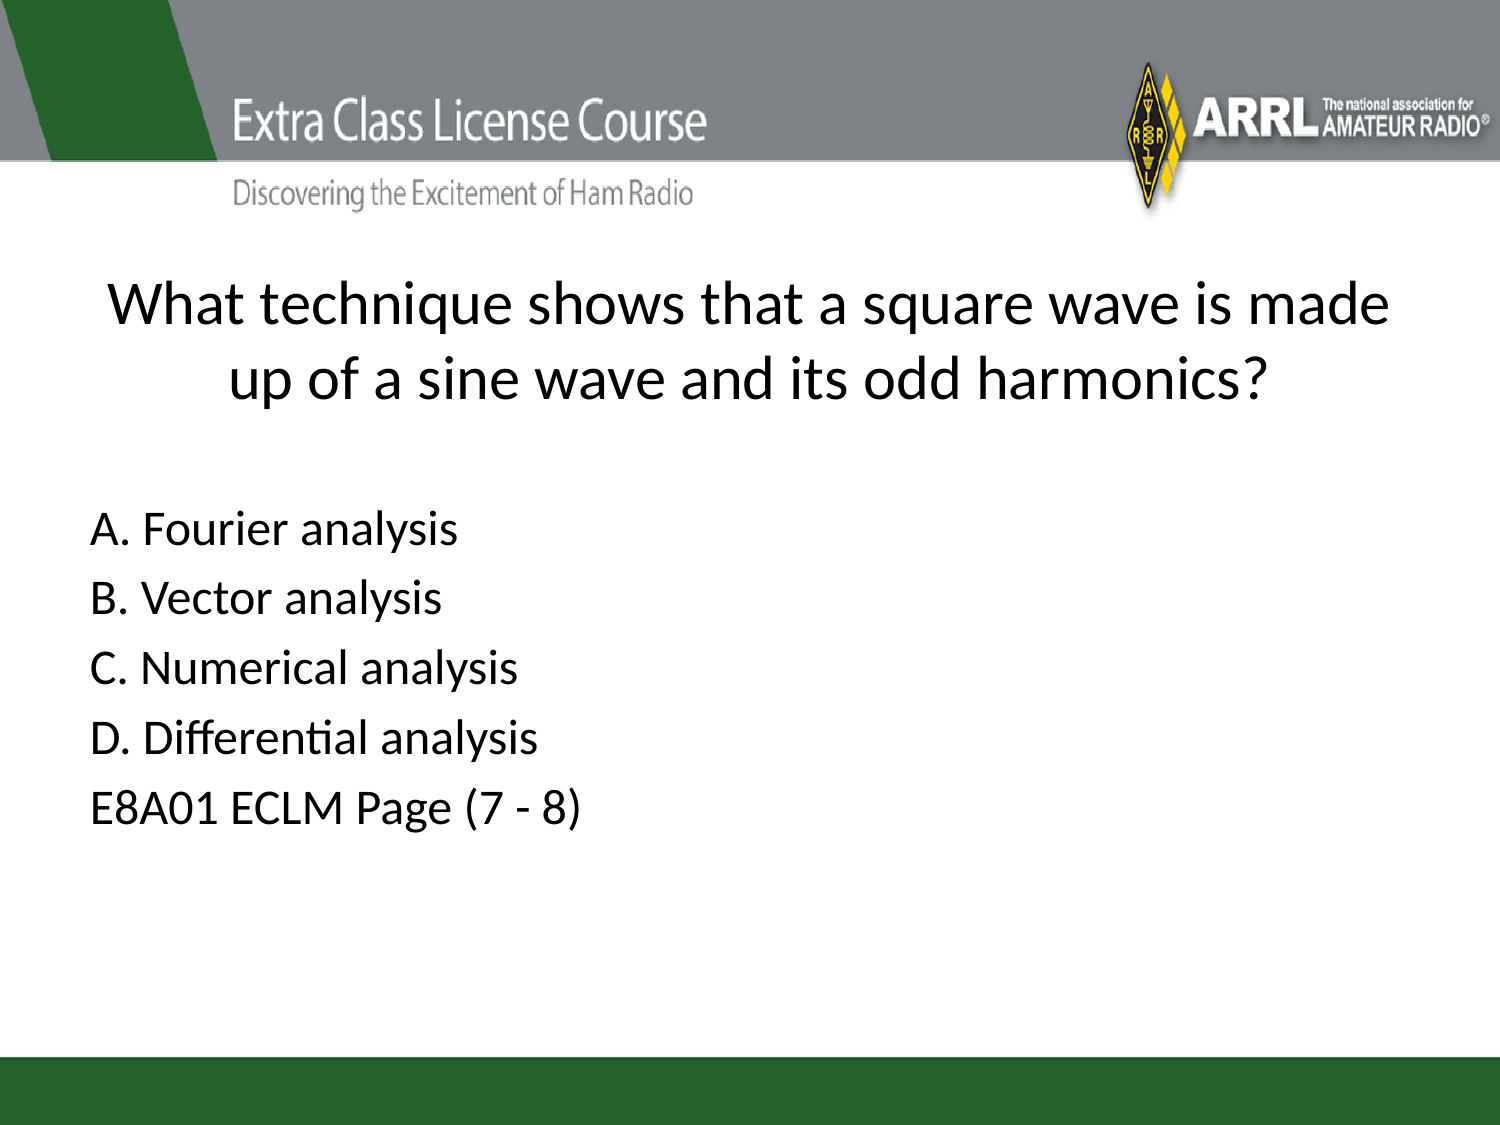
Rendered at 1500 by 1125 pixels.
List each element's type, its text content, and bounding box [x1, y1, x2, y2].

list A. Fourier analysis B. Vector analysis C. Numerical analysis D. Differential analysis E8A01 ECLM Page (7 - 8) [75, 487, 1425, 1005]
picture [0, 0, 1500, 1125]
title What technique shows that a square wave is made up of a sine wave and its odd harmonics? [75, 254, 1425, 435]
